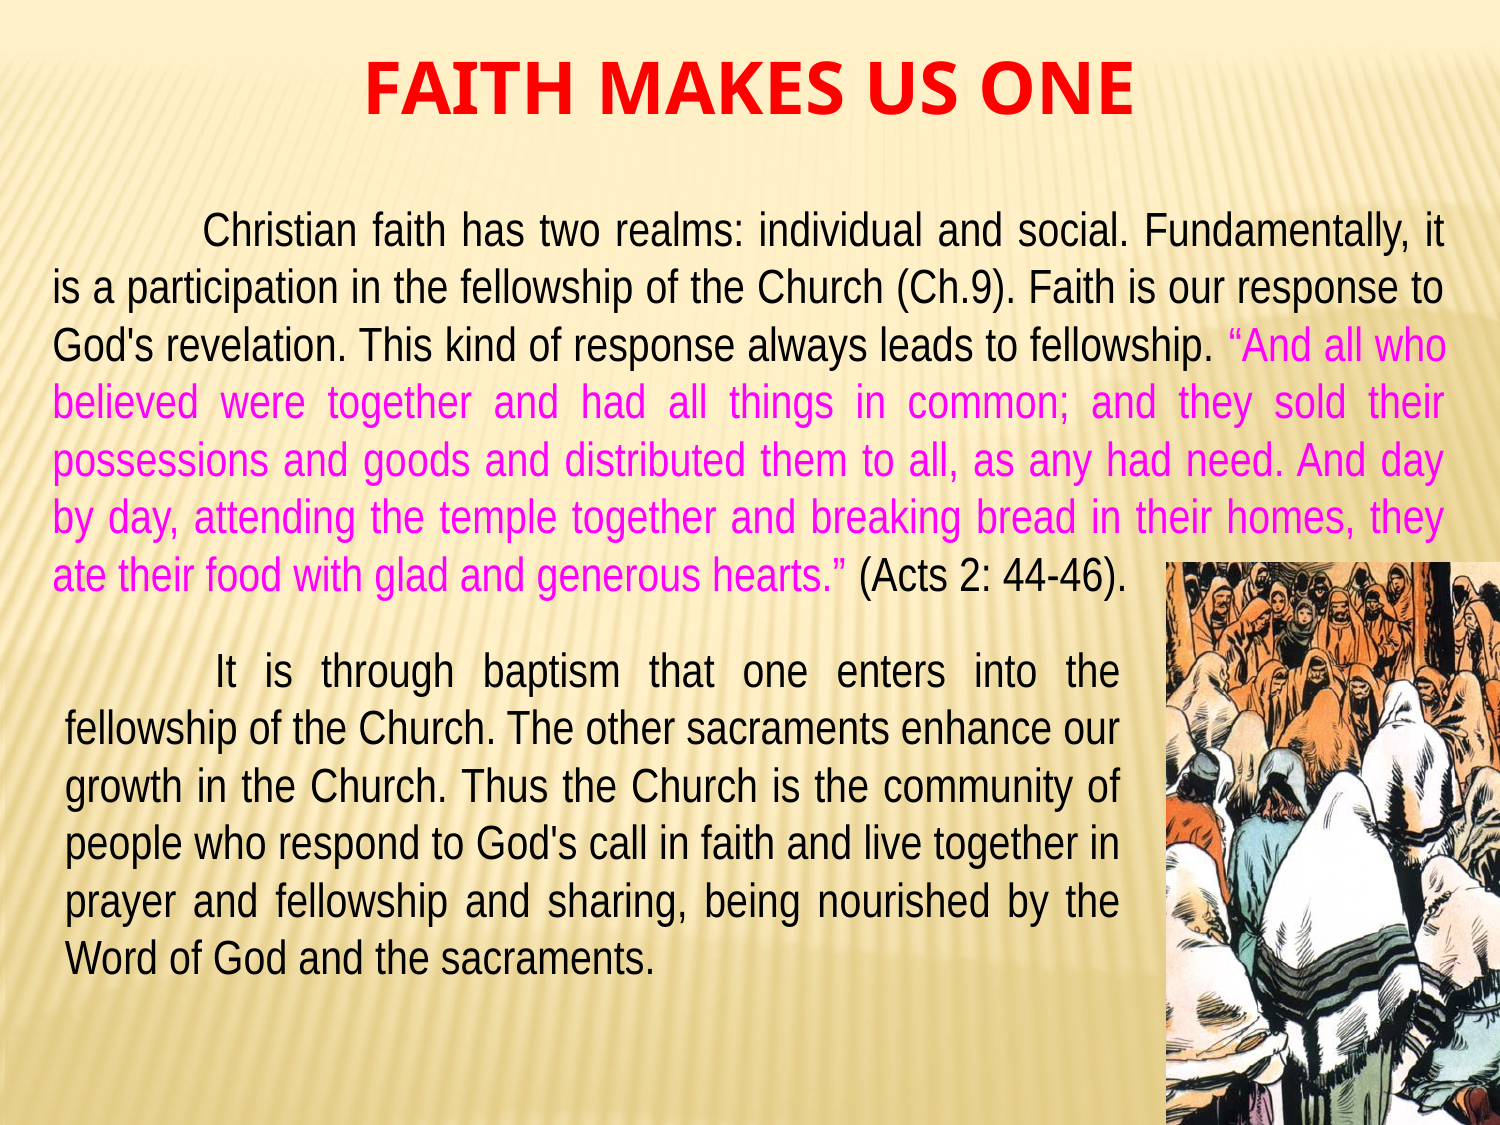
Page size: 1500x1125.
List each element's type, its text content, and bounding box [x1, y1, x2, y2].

text_box Christian faith has two realms: individual and social. Fundamentally, it is a participation in the fellowship of the Church (Ch.9). Faith is our response to God's revelation. This kind of response always leads to fellowship. “And all who believed were together and had all things in common; and they sold their possessions and goods and distributed them to all, as any had need. And day by day, attending the temple together and breaking bread in their homes, they ate their food with glad and generous hearts.” (Acts 2: 44-46). [37, 190, 1463, 608]
text_box FAITH MAKES US ONE [0, 33, 1500, 137]
picture [1166, 562, 1500, 1125]
text_box It is through baptism that one enters into the fellowship of the Church. The other sacraments enhance our growth in the Church. Thus the Church is the community of people who respond to God's call in faith and live together in prayer and fellowship and sharing, being nourished by the Word of God and the sacraments. [50, 631, 1138, 992]
